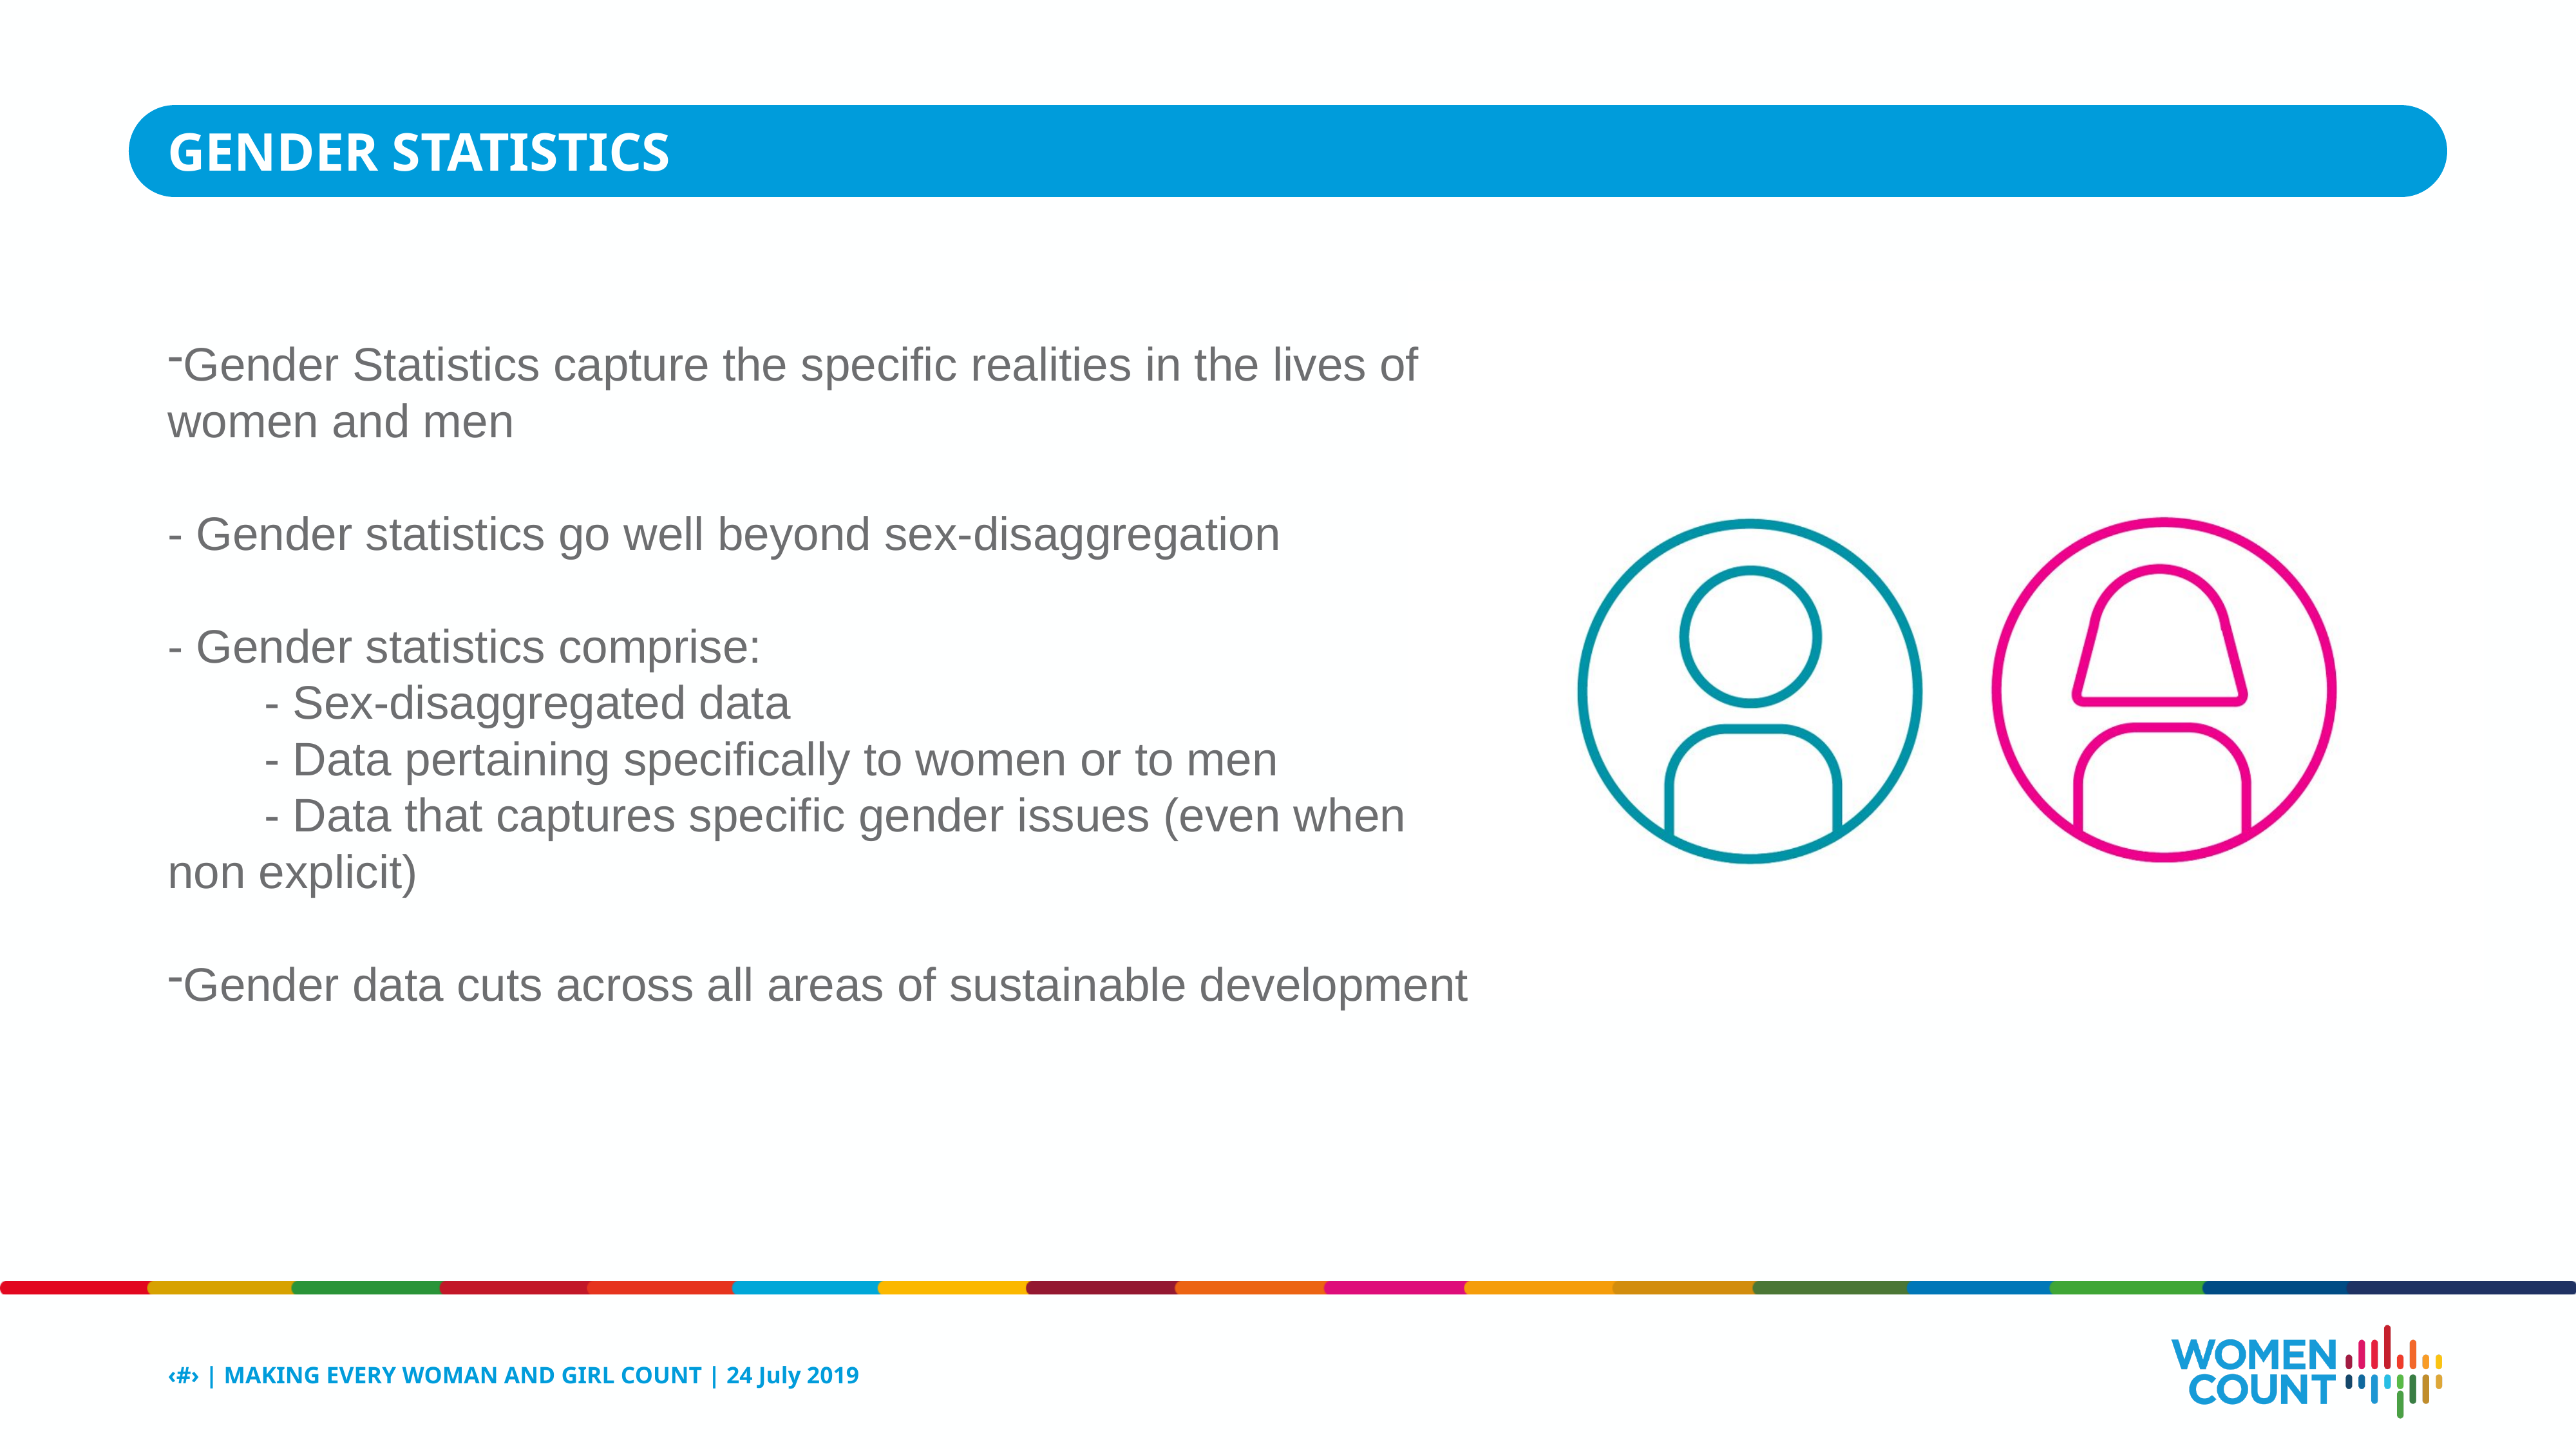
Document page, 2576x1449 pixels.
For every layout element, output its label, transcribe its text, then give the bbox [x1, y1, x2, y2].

list Gender Statistics capture the specific realities in the lives of women and men - Gender statistics go well beyond sex-disaggregation - Gender statistics comprise: - Sex-disaggregated data - Data pertaining specifically to women or to men - Data that captures specific gender issues (even when non explicit) Gender data cuts across all areas of sustainable development [167, 334, 1405, 904]
list GENDER STATISTICS [167, 119, 2411, 182]
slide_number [167, 1360, 1542, 1388]
picture [1408, 281, 2484, 999]
